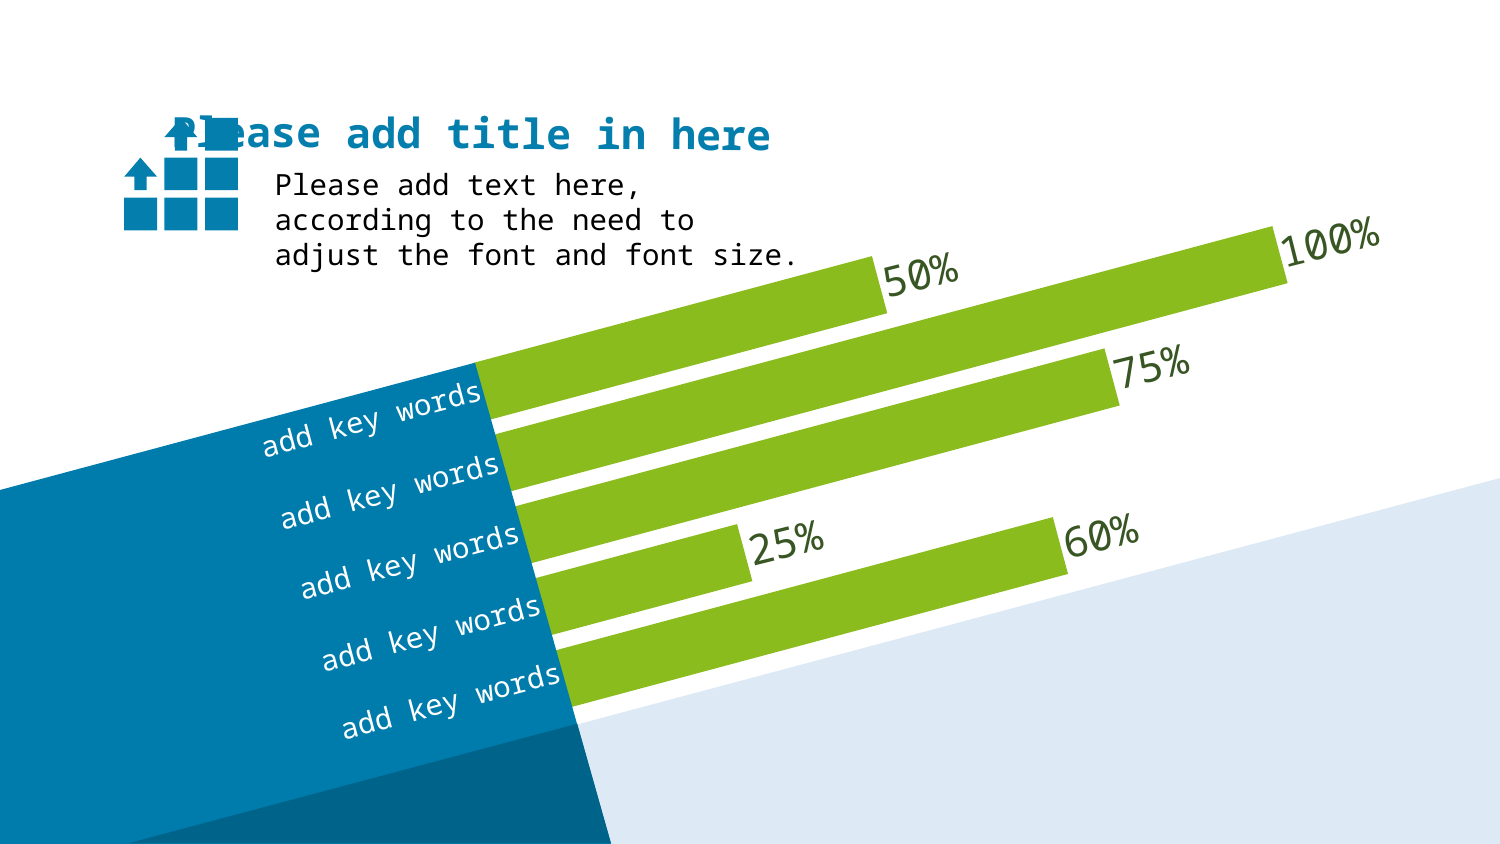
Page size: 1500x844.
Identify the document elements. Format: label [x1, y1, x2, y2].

text_box [255, 99, 827, 246]
text_box [0, 0, 1500, 844]
